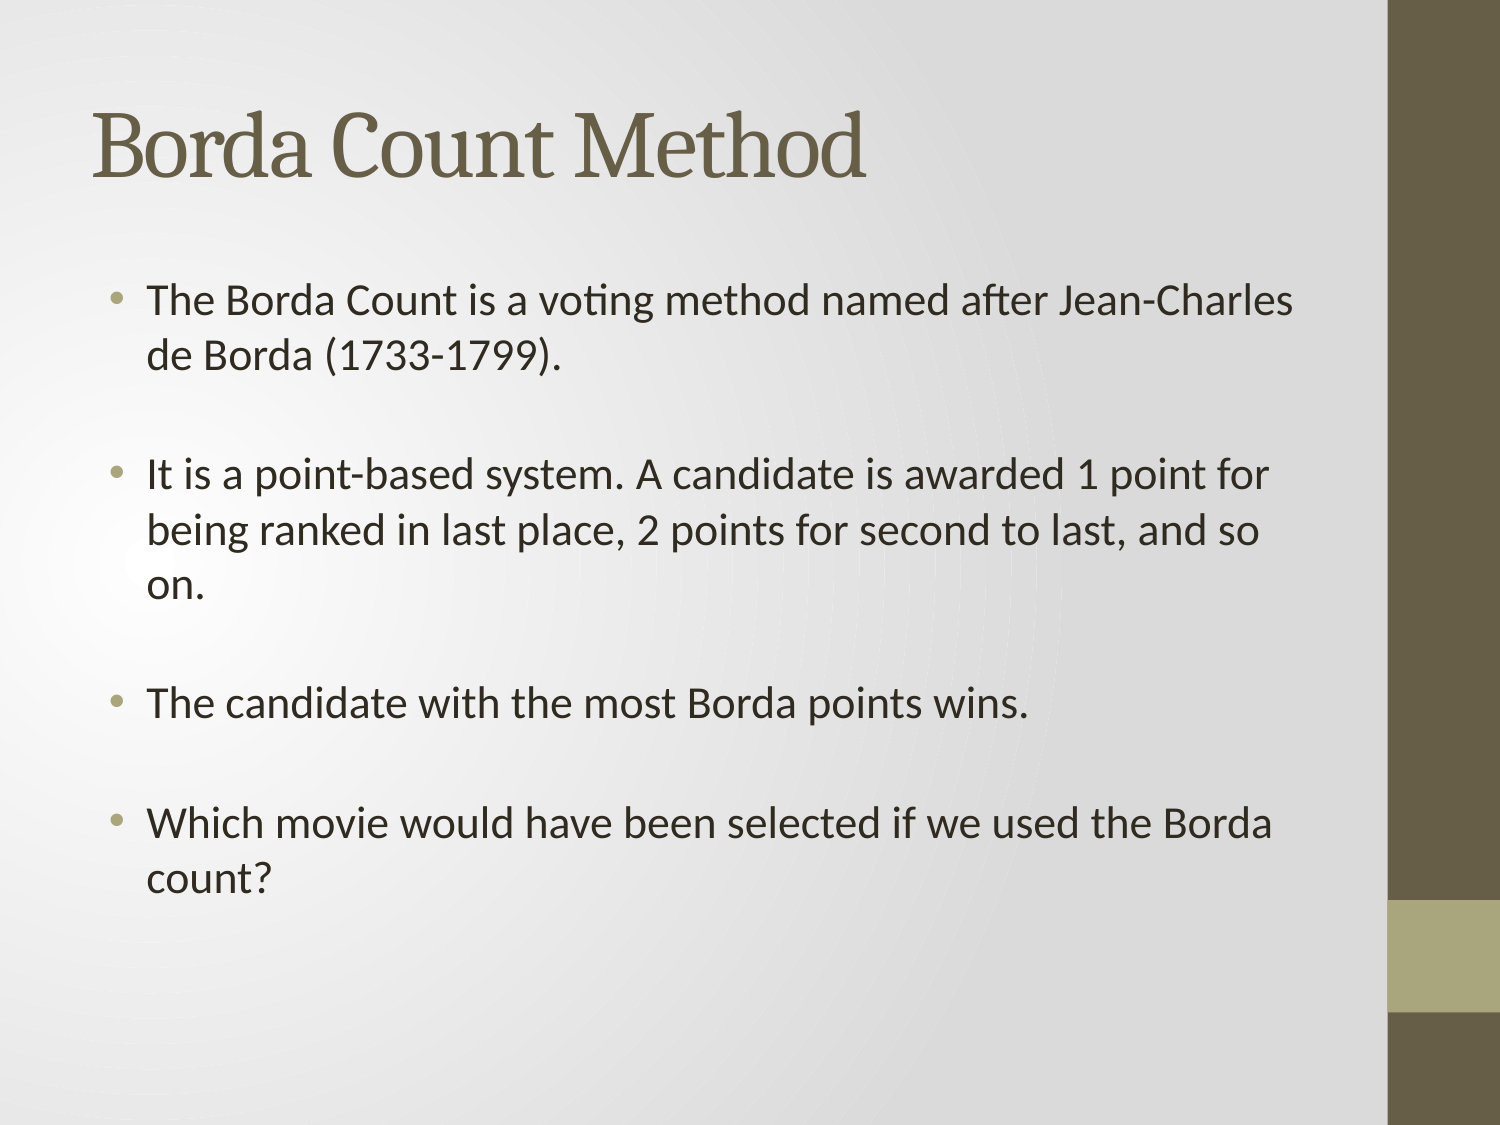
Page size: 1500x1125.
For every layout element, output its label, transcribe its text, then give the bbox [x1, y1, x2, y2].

title Borda Count Method [75, 45, 1325, 233]
list The Borda Count is a voting method named after Jean-Charles de Borda (1733-1799). It is a point-based system. A candidate is awarded 1 point for being ranked in last place, 2 points for second to last, and so on. The candidate with the most Borda points wins. Which movie would have been selected if we used the Borda count? [75, 262, 1325, 1050]
